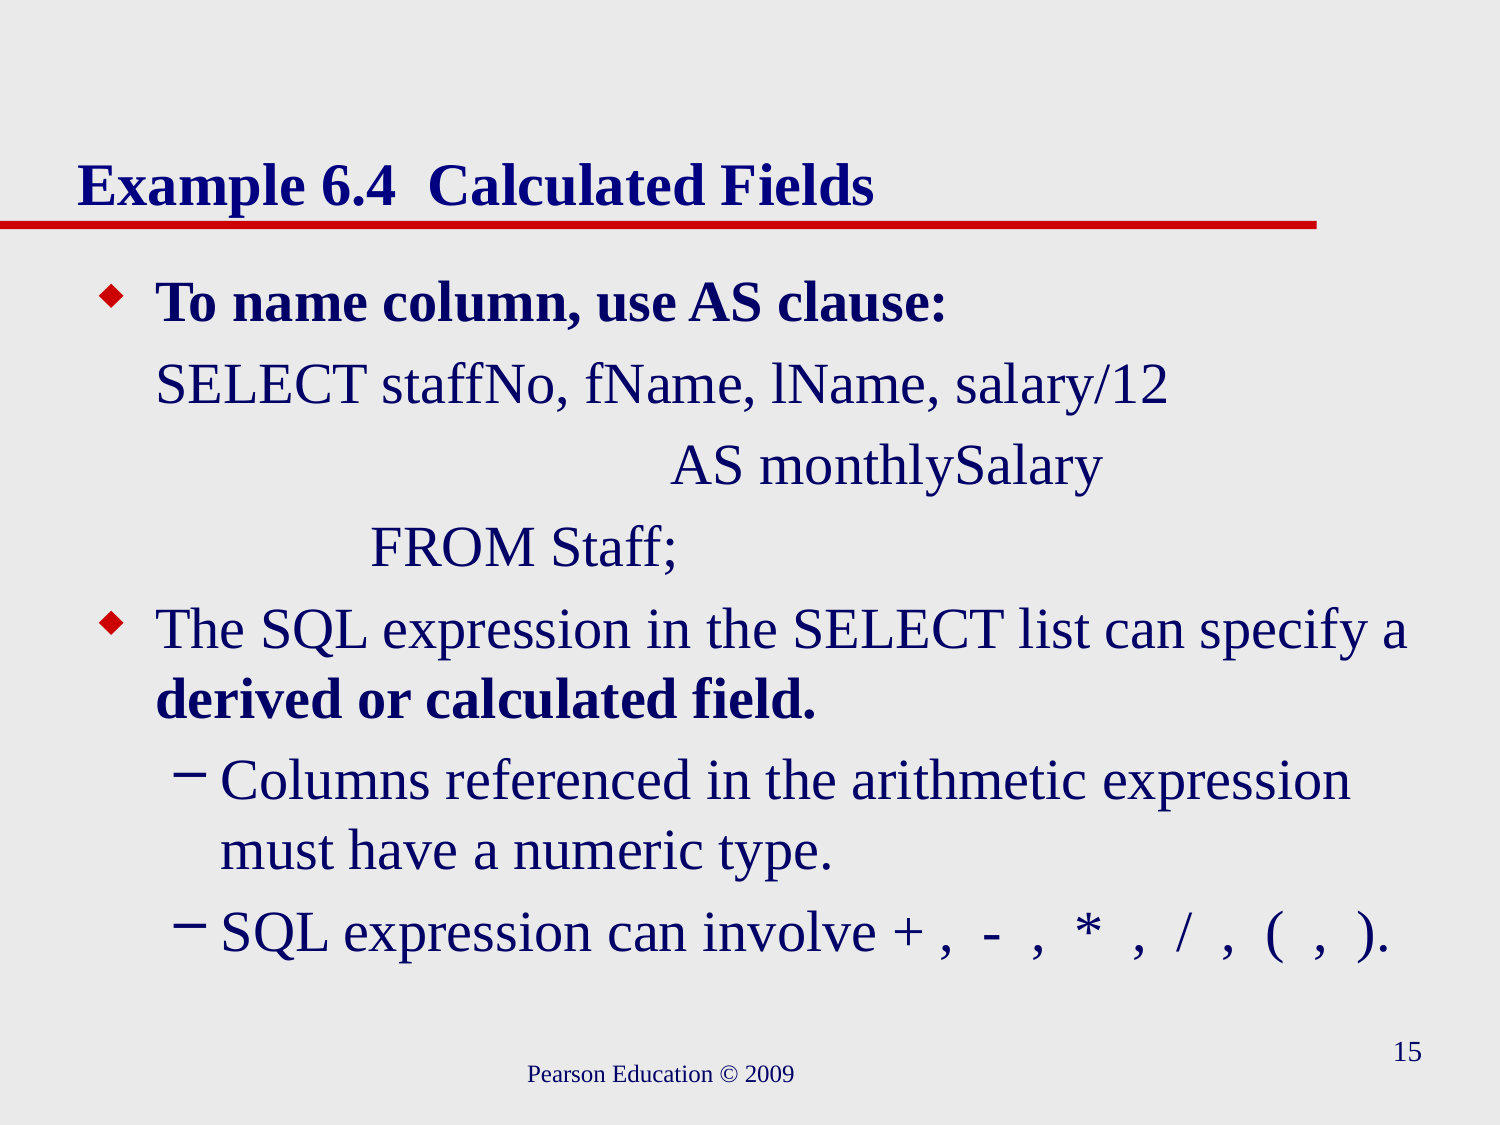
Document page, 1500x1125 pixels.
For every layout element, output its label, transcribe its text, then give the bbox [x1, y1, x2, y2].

title Example 6.4 Calculated Fields [62, 43, 1338, 226]
text_box Pearson Education © 2009 [512, 1050, 1038, 1095]
slide_number 15 [1124, 1012, 1438, 1088]
list To name column, use AS clause: SELECT staffNo, fName, lName, salary/12 AS monthlySalary FROM Staff; The SQL expression in the SELECT list can specify a derived or calculated field. Columns referenced in the arithmetic expression must have a numeric type. SQL expression can involve + , - , * , / , ( , ). [83, 255, 1460, 931]
